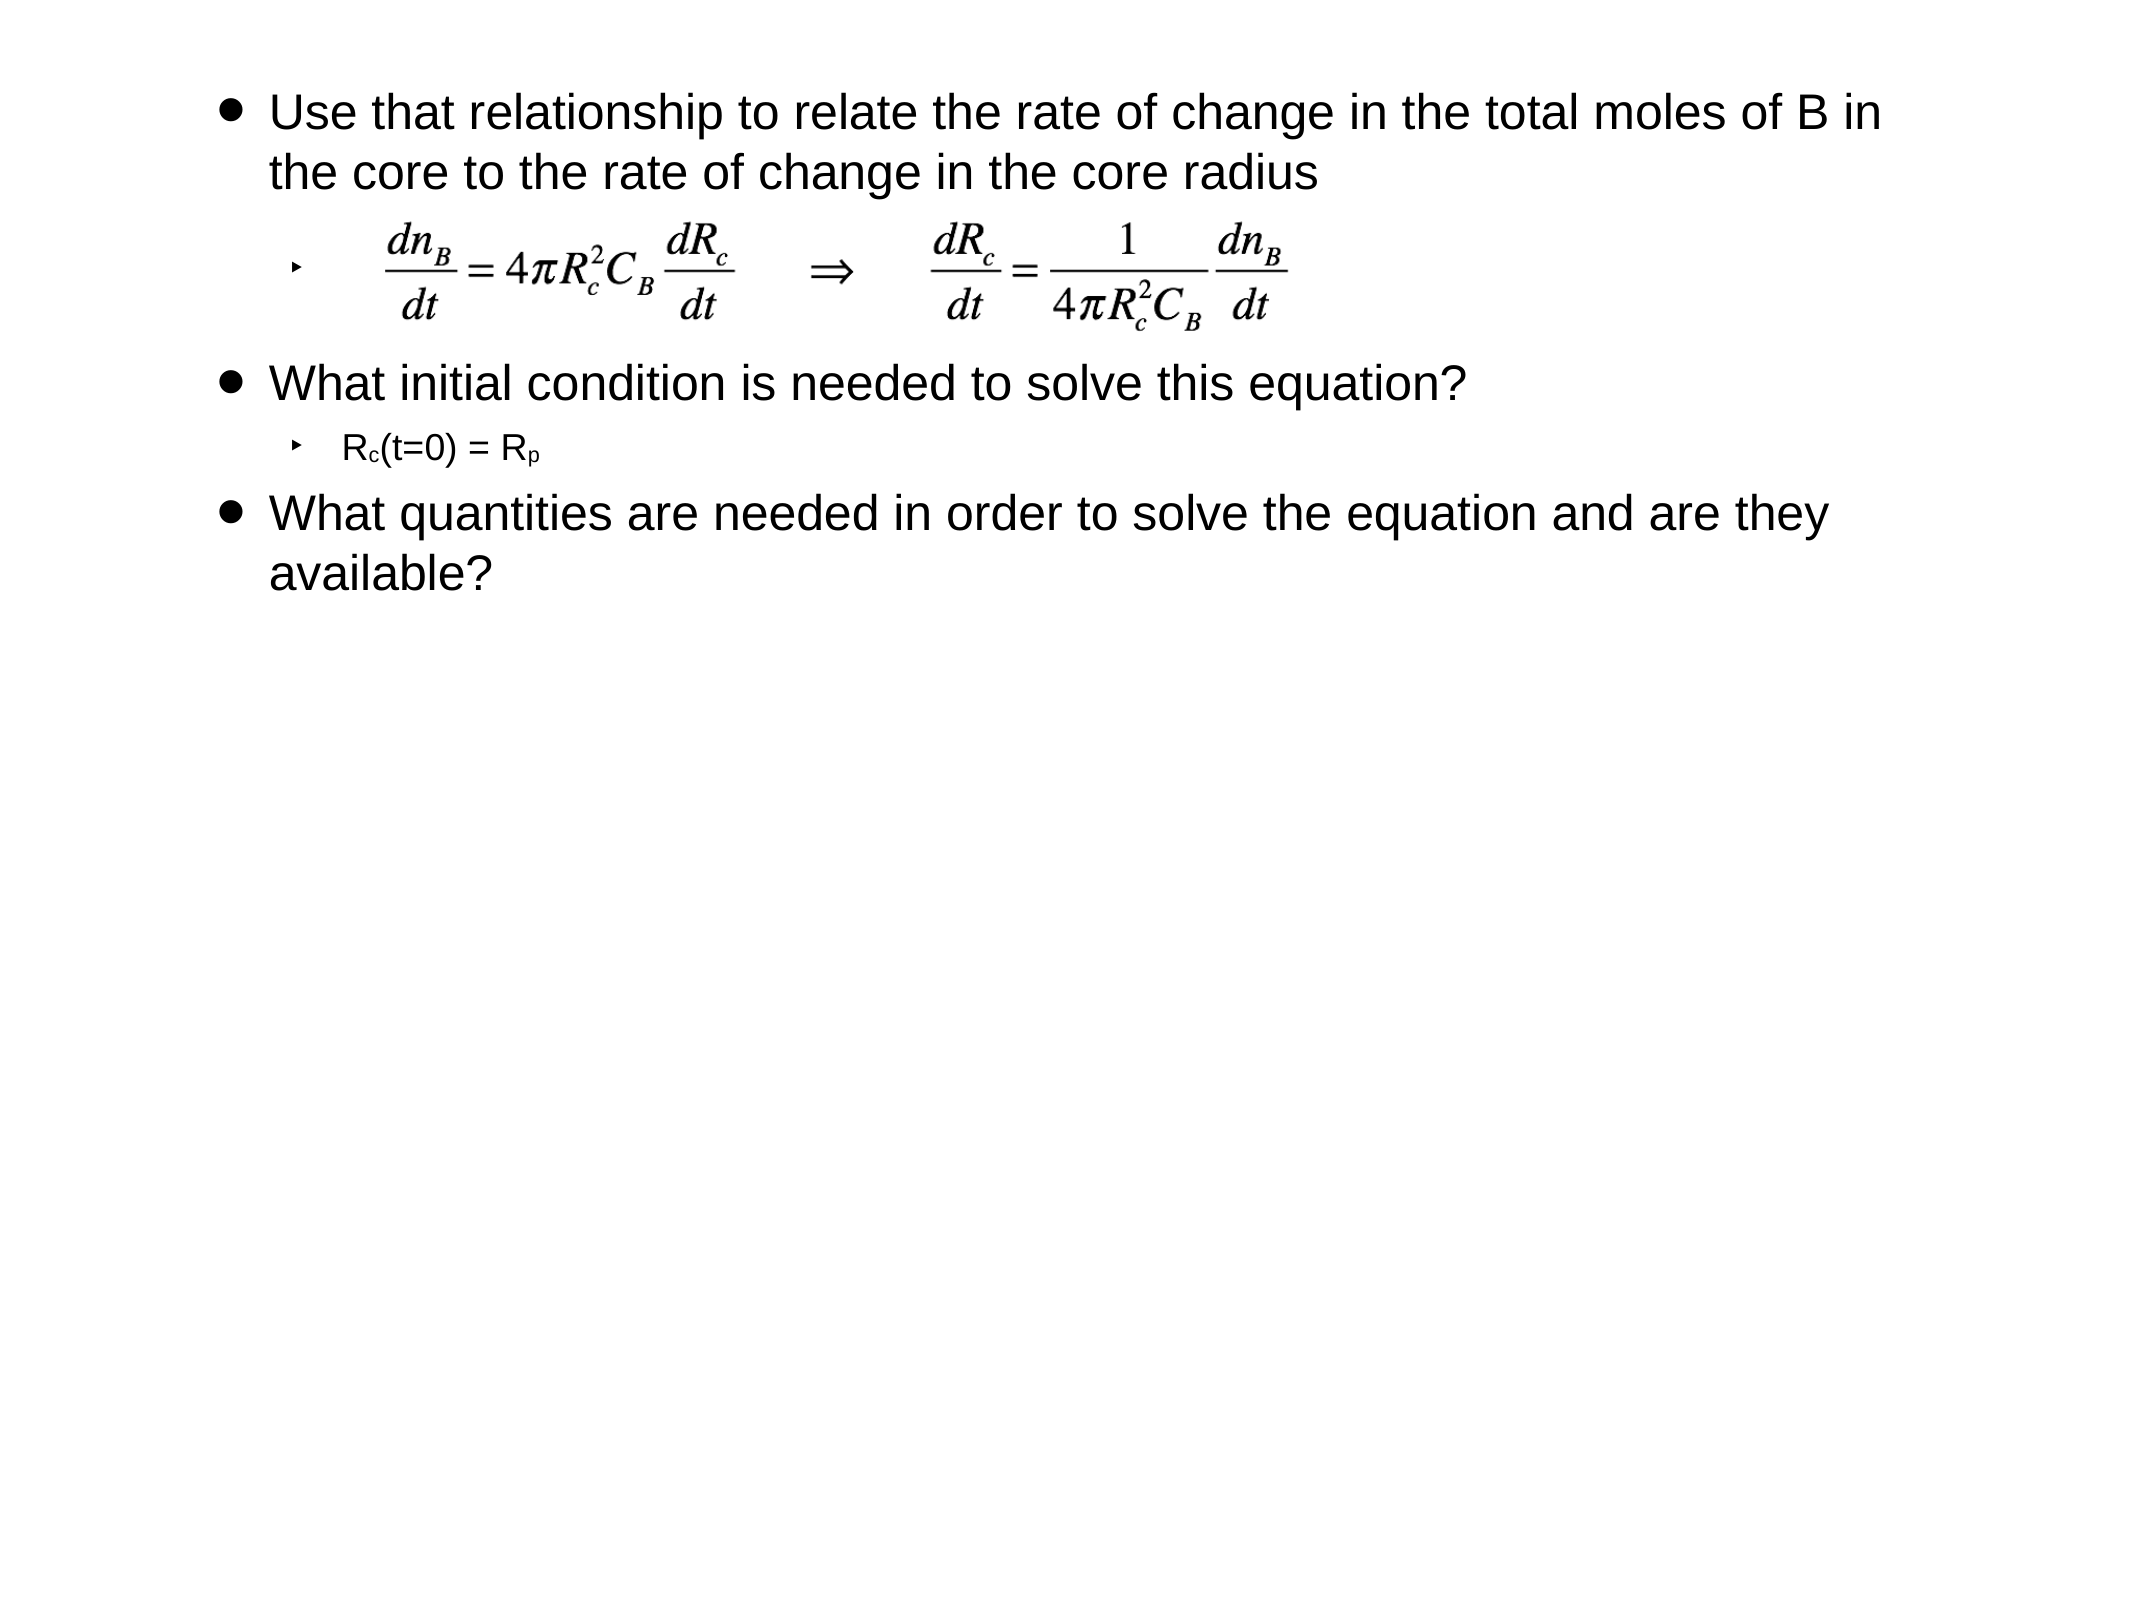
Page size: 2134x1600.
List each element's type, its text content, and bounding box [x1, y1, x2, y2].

list Use that relationship to relate the rate of change in the total moles of B in the core to the rate of change in the core radius What initial condition is needed to solve this equation? Rc(t=0) = Rp What quantities are needed in order to solve the equation and are they available? [208, 70, 1925, 1478]
picture [381, 214, 1294, 336]
